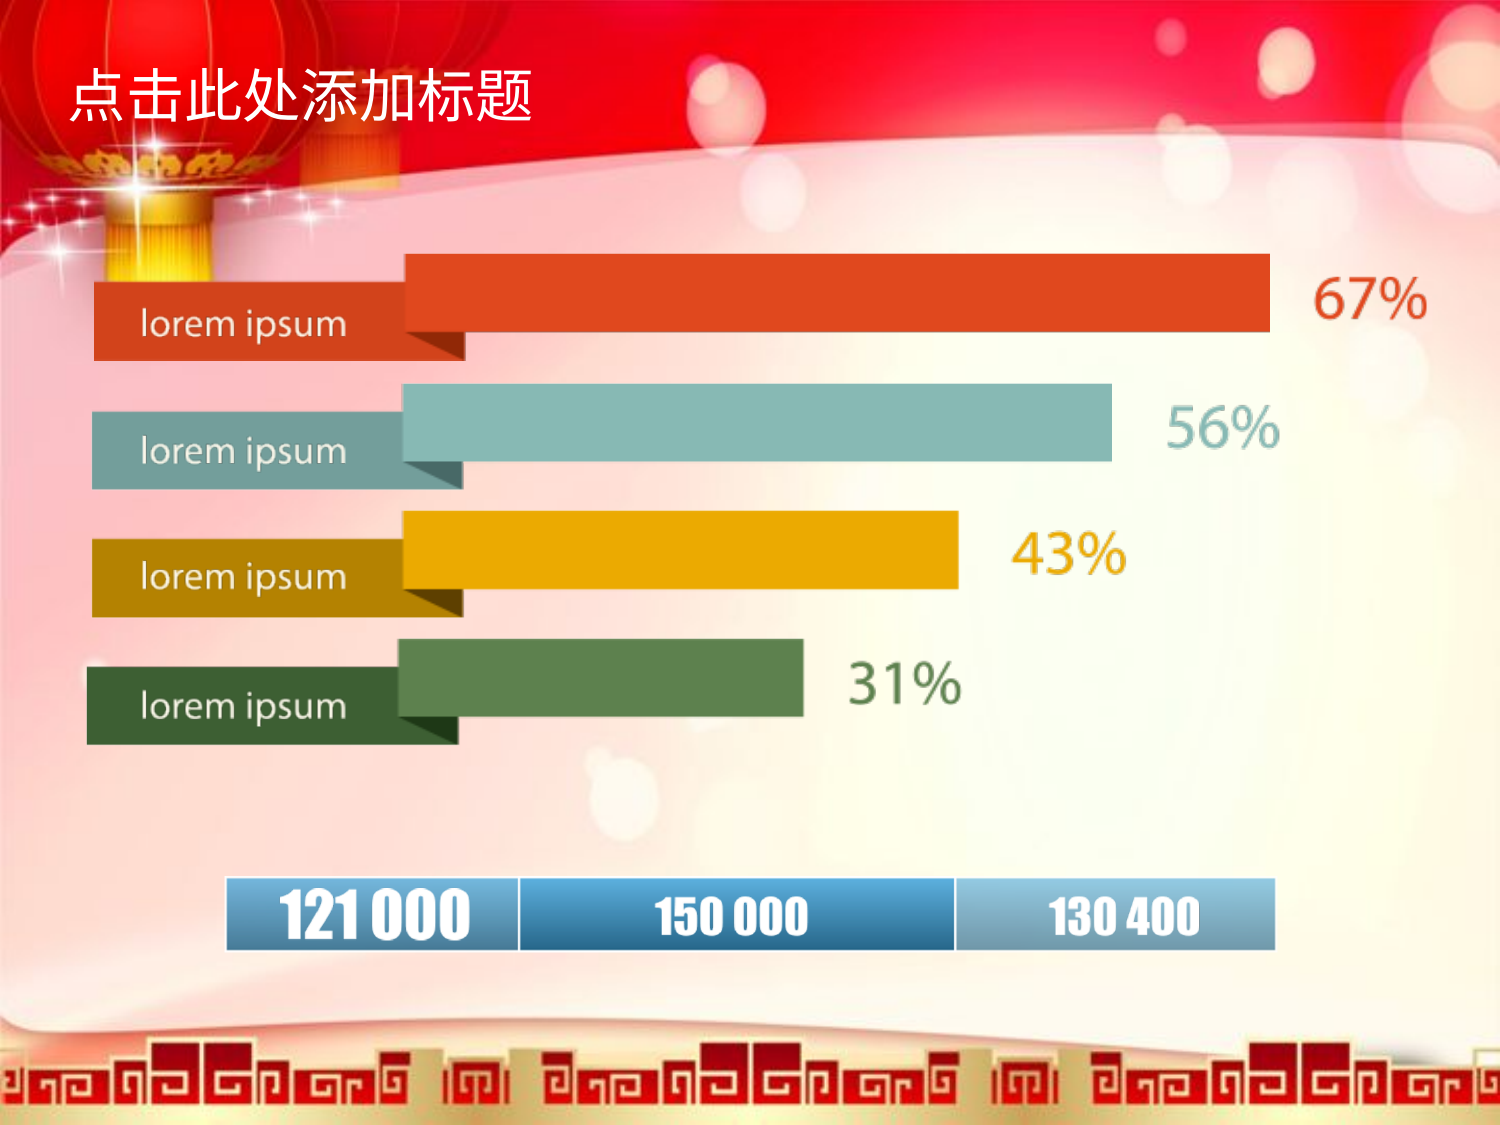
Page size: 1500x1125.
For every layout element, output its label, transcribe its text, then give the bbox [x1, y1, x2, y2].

text_box 点击此处添加标题 [53, 52, 1129, 137]
picture [0, 0, 1500, 1125]
